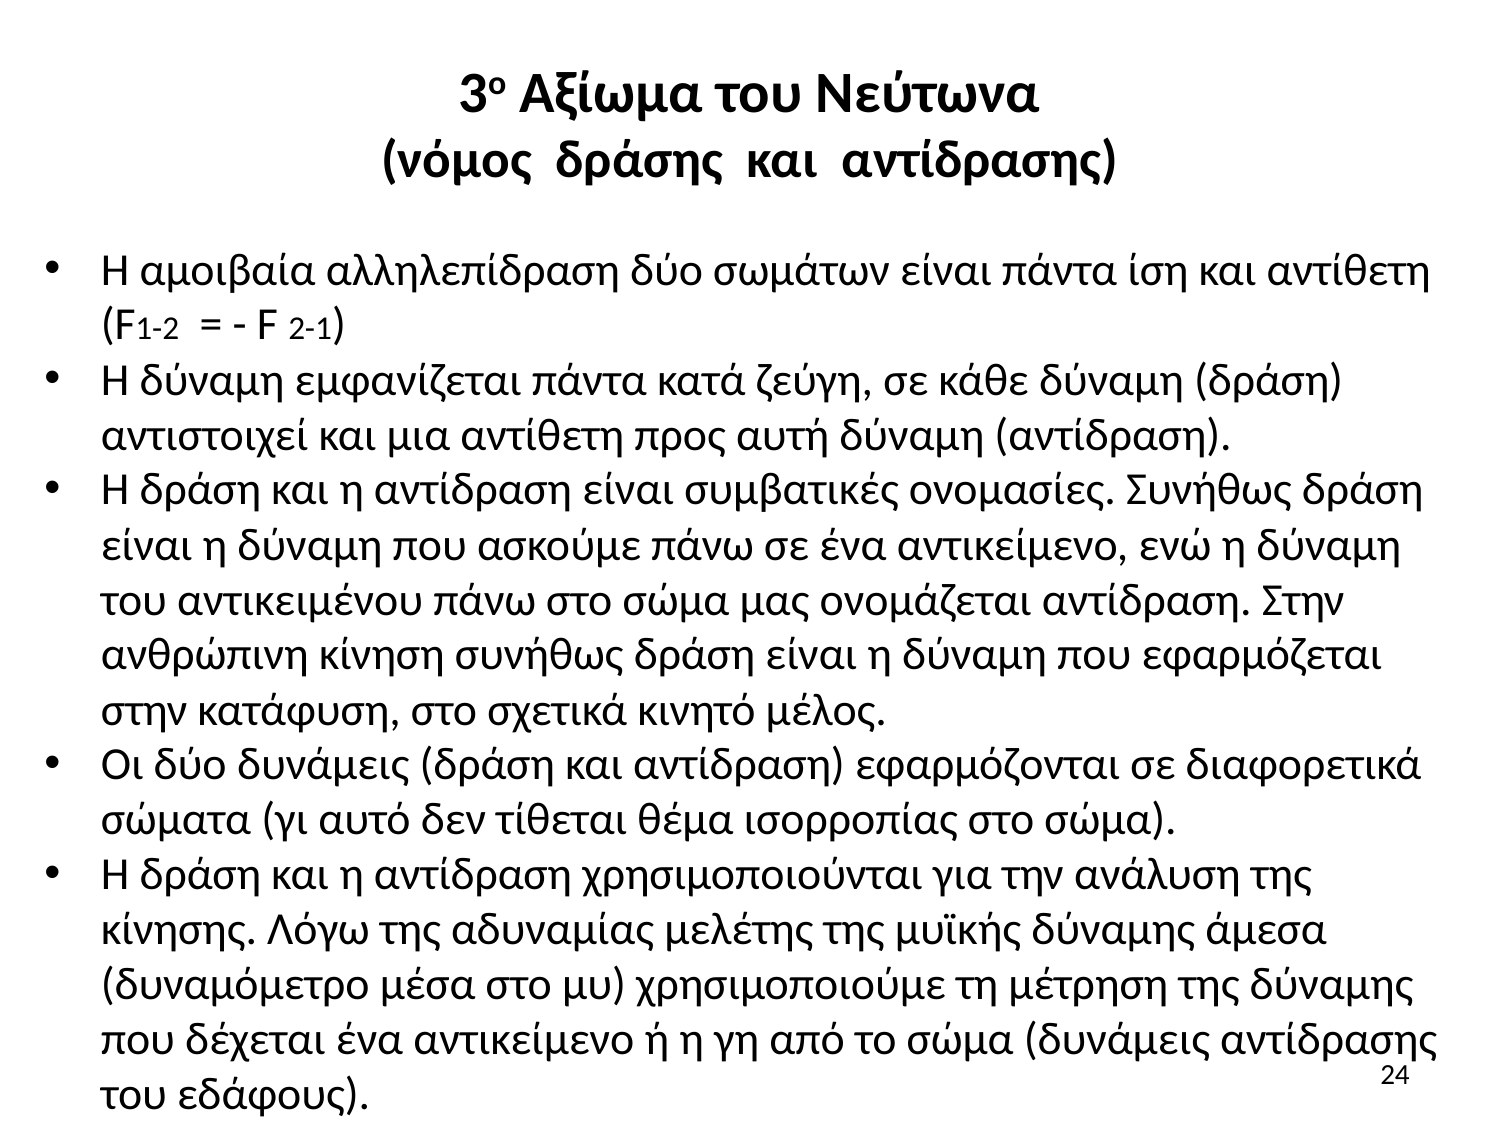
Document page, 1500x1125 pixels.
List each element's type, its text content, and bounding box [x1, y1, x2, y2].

slide_number 24 [1074, 1042, 1425, 1103]
title 3ο Αξίωμα του Νεύτωνα (νόμος δράσης και αντίδρασης) [75, 45, 1425, 197]
list Η αμοιβαία αλληλεπίδραση δύο σωμάτων είναι πάντα ίση και αντίθετη (F1-2 = - F 2-1) Η δύναμη εμφανίζεται πάντα κατά ζεύγη, σε κάθε δύναμη (δράση) αντιστοιχεί και μια αντίθετη προς αυτή δύναμη (αντίδραση). Η δράση και η αντίδραση είναι συμβατικές ονομασίες. Συνήθως δράση είναι η δύναμη που ασκούμε πάνω σε ένα αντικείμενο, ενώ η δύναμη του αντικειμένου πάνω στο σώμα μας ονομάζεται αντίδραση. Στην ανθρώπινη κίνηση συνήθως δράση είναι η δύναμη που εφαρμόζεται στην κατάφυση, στο σχετικά κινητό μέλος. Οι δύο δυνάμεις (δράση και αντίδραση) εφαρμόζονται σε διαφορετικά σώματα (γι αυτό δεν τίθεται θέμα ισορροπίας στο σώμα). Η δράση και η αντίδραση χρησιμοποιούνται για την ανάλυση της κίνησης. Λόγω της αδυναμίας μελέτης της μυϊκής δύναμης άμεσα (δυναμόμετρο μέσα στο μυ) χρησιμοποιούμε τη μέτρηση της δύναμης που δέχεται ένα αντικείμενο ή η γη από το σώμα (δυνάμεις αντίδρασης του εδάφους). [29, 231, 1459, 1083]
